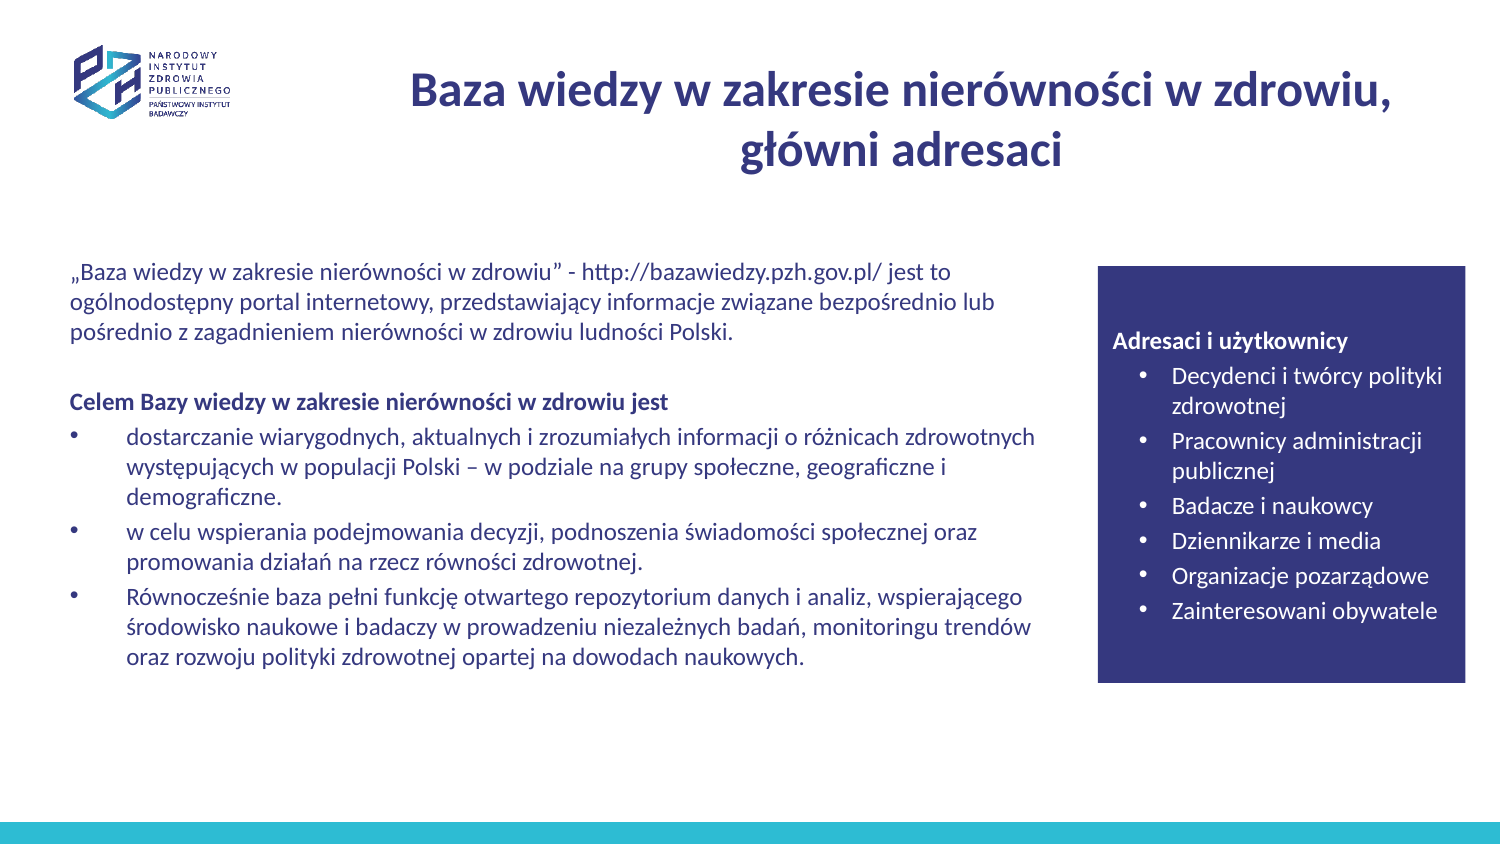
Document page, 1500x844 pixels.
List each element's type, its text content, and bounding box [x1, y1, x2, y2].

picture [74, 45, 230, 119]
text_box Adresaci i użytkownicy Decydenci i twórcy polityki zdrowotnej Pracownicy administracji publicznej Badacze i naukowcy Dziennikarze i media Organizacje pozarządowe Zainteresowani obywatele [1097, 266, 1466, 683]
title Baza wiedzy w zakresie nierówności w zdrowiu, główni adresaci [367, 48, 1436, 133]
list „Baza wiedzy w zakresie nierówności w zdrowiu” - http://bazawiedzy.pzh.gov.pl/ jest to ogólnodostępny portal internetowy, przedstawiający informacje związane bezpośrednio lub pośrednio z zagadnieniem nierówności w zdrowiu ludności Polski. Celem Bazy wiedzy w zakresie nierówności w zdrowiu jest dostarczanie wiarygodnych, aktualnych i zrozumiałych informacji o różnicach zdrowotnych występujących w populacji Polski – w podziale na grupy społeczne, geograficzne i demograficzne. w celu wspierania podejmowania decyzji, podnoszenia świadomości społecznej oraz promowania działań na rzecz równości zdrowotnej. Równocześnie baza pełni funkcję otwartego repozytorium danych i analiz, wspierającego środowisko naukowe i badaczy w prowadzeniu niezależnych badań, monitoringu trendów oraz rozwoju polityki zdrowotnej opartej na dowodach naukowych. [54, 248, 1084, 720]
